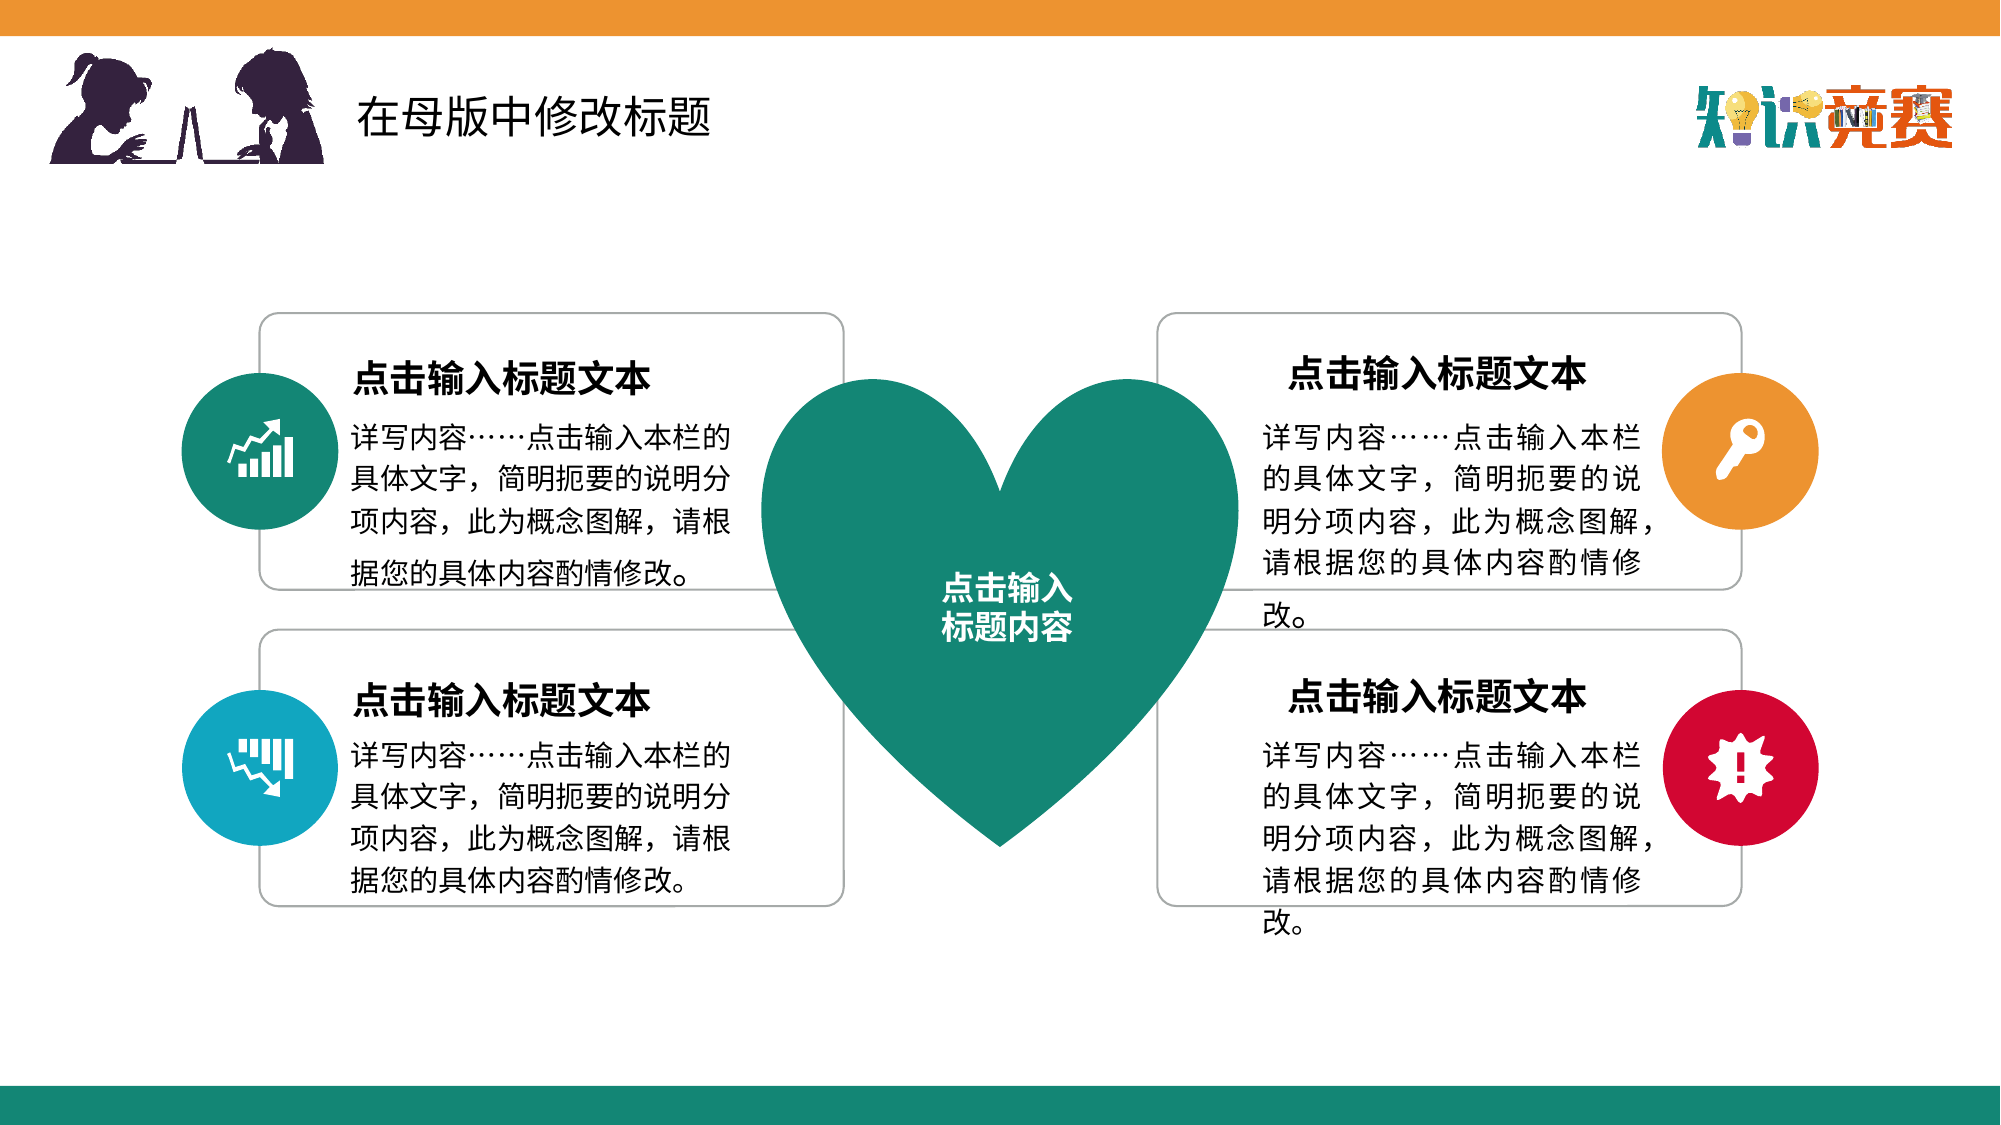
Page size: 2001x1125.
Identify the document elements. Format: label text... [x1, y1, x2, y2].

text_box [1157, 629, 1742, 907]
text_box [1662, 690, 1819, 846]
text_box 详写内容……点击输入本栏的具体文字，简明扼要的说明分项内容，此为概念图解，请根据您的具体内容酌情修改。 [350, 729, 732, 810]
text_box [1707, 732, 1774, 804]
text_box 点击输入标题文本 [1281, 662, 1588, 729]
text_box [1661, 372, 1819, 530]
text_box 详写内容……点击输入本栏的具体文字，简明扼要的说明分项内容，此为概念图解，请根据您的具体内容酌情修改。 [1262, 412, 1642, 496]
text_box [259, 313, 844, 590]
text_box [181, 372, 339, 530]
picture [1696, 85, 1952, 148]
text_box 点击输入标题内容 [936, 554, 1079, 659]
text_box 详写内容……点击输入本栏的具体文字，简明扼要的说明分项内容，此为概念图解，请根据您的具体内容酌情修改。 [1262, 729, 1642, 810]
text_box [1157, 313, 1742, 590]
text_box 点击输入标题文本 [1281, 340, 1588, 406]
text_box 详写内容……点击输入本栏的具体文字，简明扼要的说明分项内容，此为概念图解，请根据您的具体内容酌情修改。 [350, 412, 732, 496]
picture [49, 47, 324, 164]
text_box [259, 629, 844, 907]
text_box 点击输入标题文本 [352, 340, 659, 406]
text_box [182, 689, 338, 846]
text_box 点击输入标题文本 [352, 662, 659, 729]
text_box [761, 379, 1239, 848]
